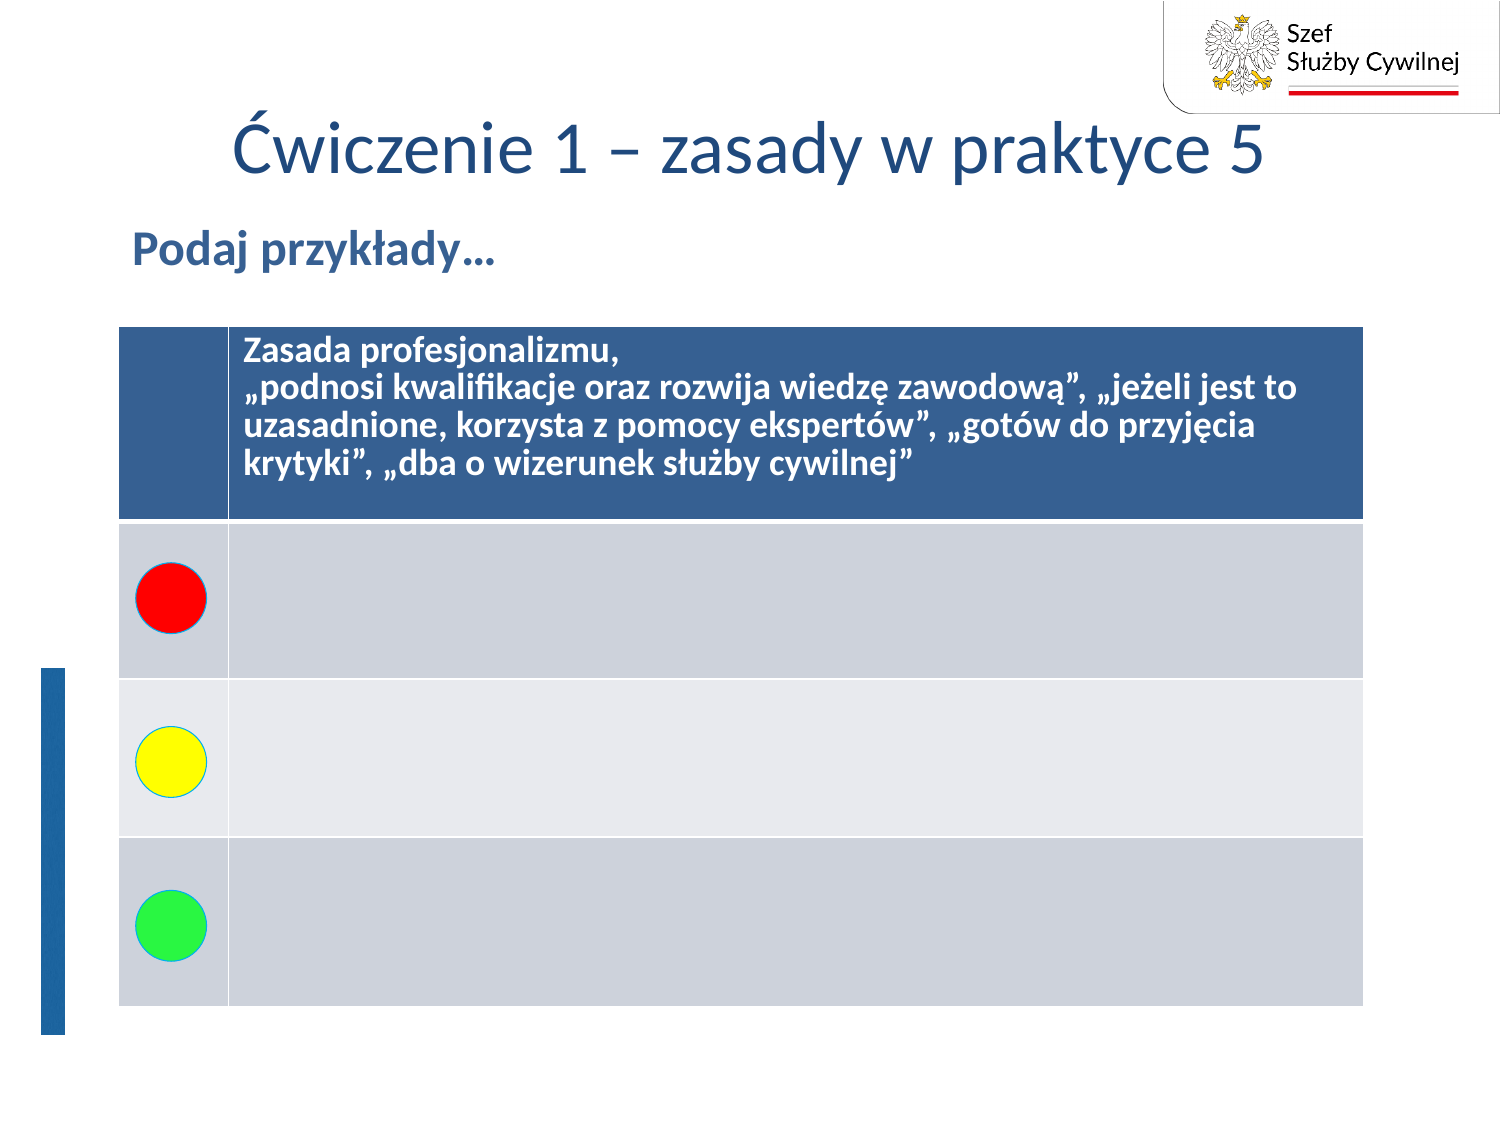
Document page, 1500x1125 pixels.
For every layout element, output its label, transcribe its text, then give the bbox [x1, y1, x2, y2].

table_header Zasada profesjonalizmu, „podnosi kwalifikacje oraz rozwija wiedzę zawodową”, „jeżeli jest to uzasadnione, korzysta z pomocy ekspertów”, „gotów do przyjęcia krytyki”, „dba o wizerunek służby cywilnej” [229, 327, 1363, 519]
table_cell [119, 524, 228, 678]
picture [1163, 0, 1500, 114]
text_box [133, 724, 209, 800]
text_box Podaj przykłady… [117, 208, 1382, 283]
picture [41, 668, 65, 1035]
table_cell [119, 680, 228, 836]
table_header [119, 327, 228, 519]
table_cell [229, 680, 1363, 836]
text_box [133, 560, 209, 636]
title Ćwiczenie 1 – zasady w praktyce 5 [100, 91, 1400, 216]
text_box [133, 888, 209, 964]
table_cell [119, 838, 228, 1006]
table_cell [229, 524, 1363, 678]
table_cell [229, 838, 1363, 1006]
